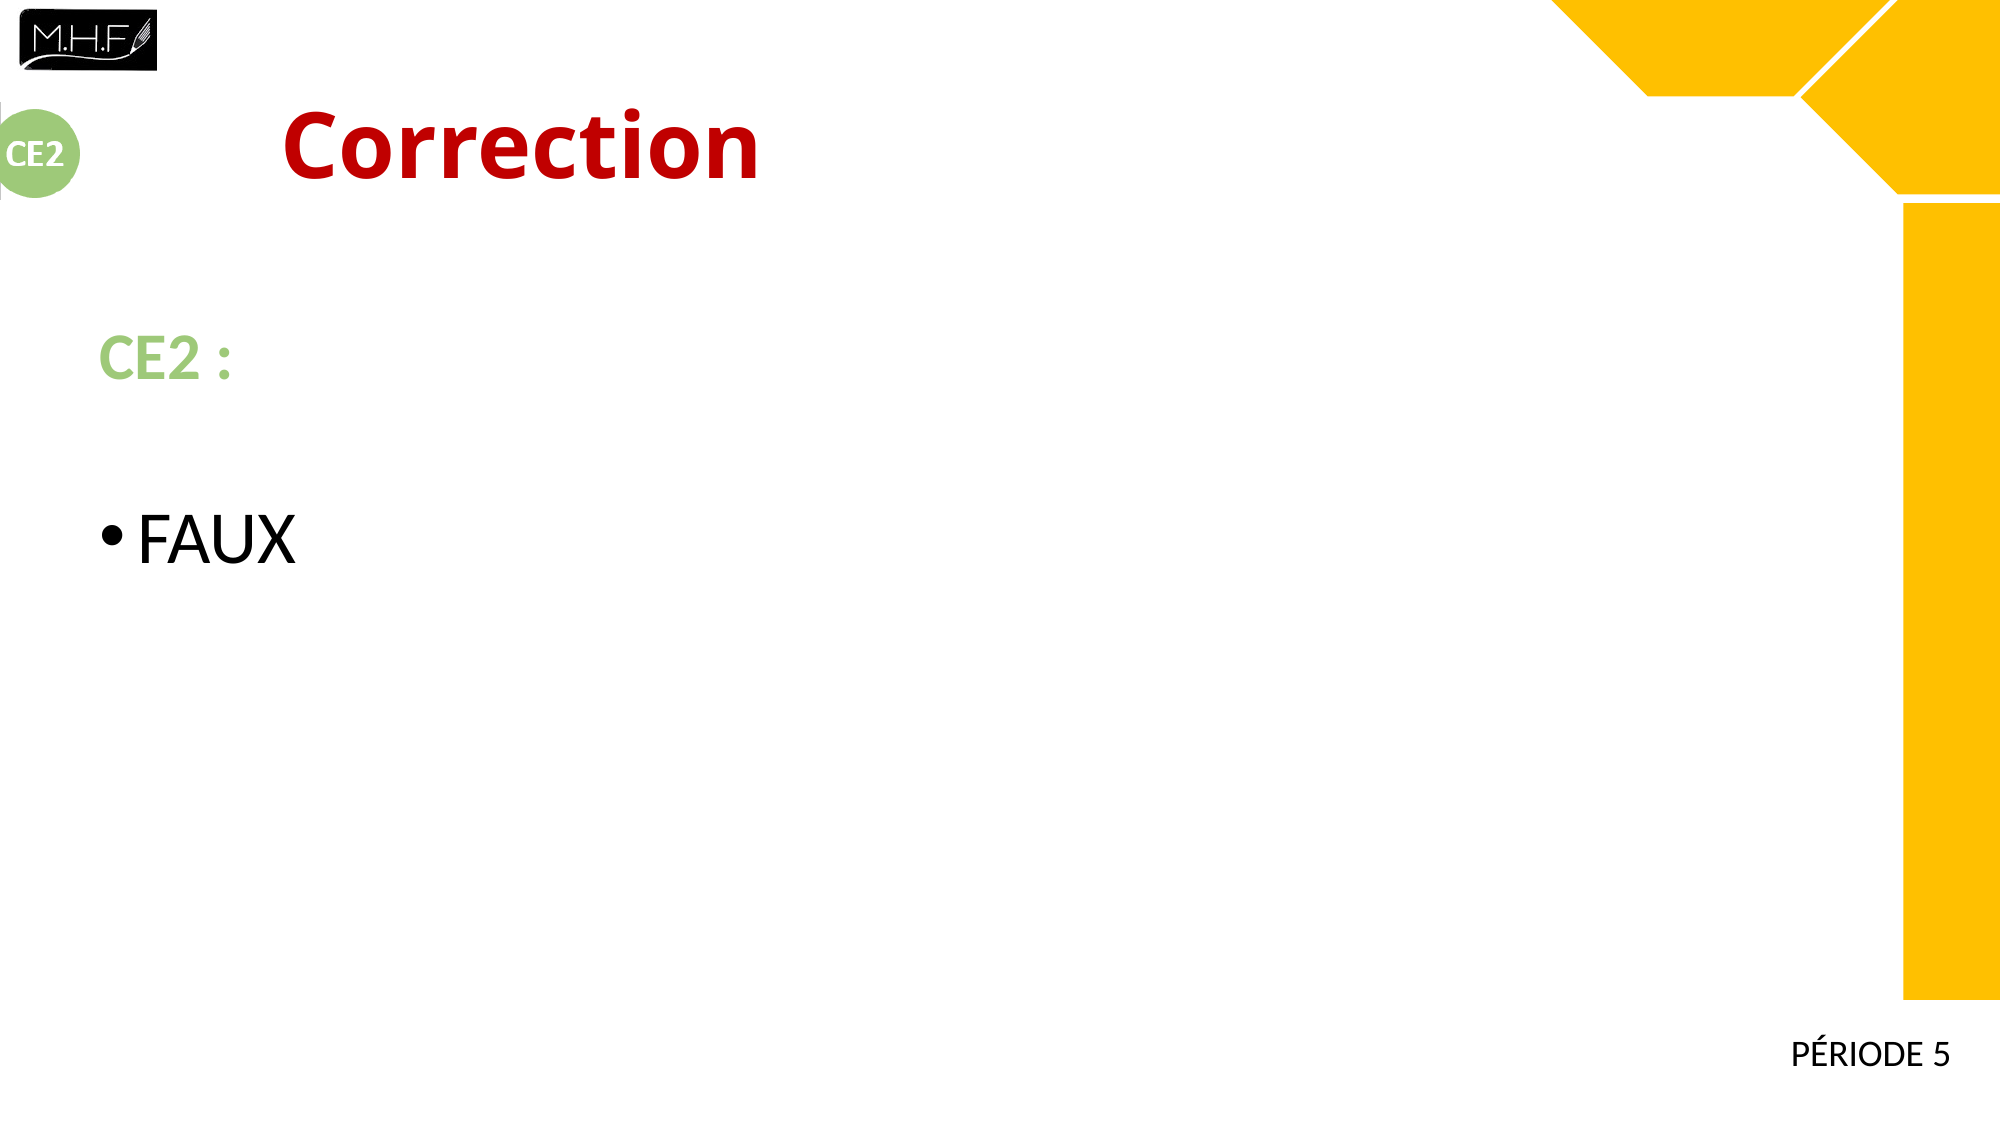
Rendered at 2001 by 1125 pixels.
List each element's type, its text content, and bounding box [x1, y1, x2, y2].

text_box CE2 : FAUX [84, 314, 1916, 600]
text_box [1549, 0, 1892, 98]
title Correction [265, 40, 1526, 258]
picture [0, 102, 86, 200]
picture [16, 7, 157, 74]
text_box PÉRIODE 5 [1362, 1021, 1967, 1082]
text_box [1799, 0, 2000, 196]
text_box [1902, 202, 2000, 1001]
